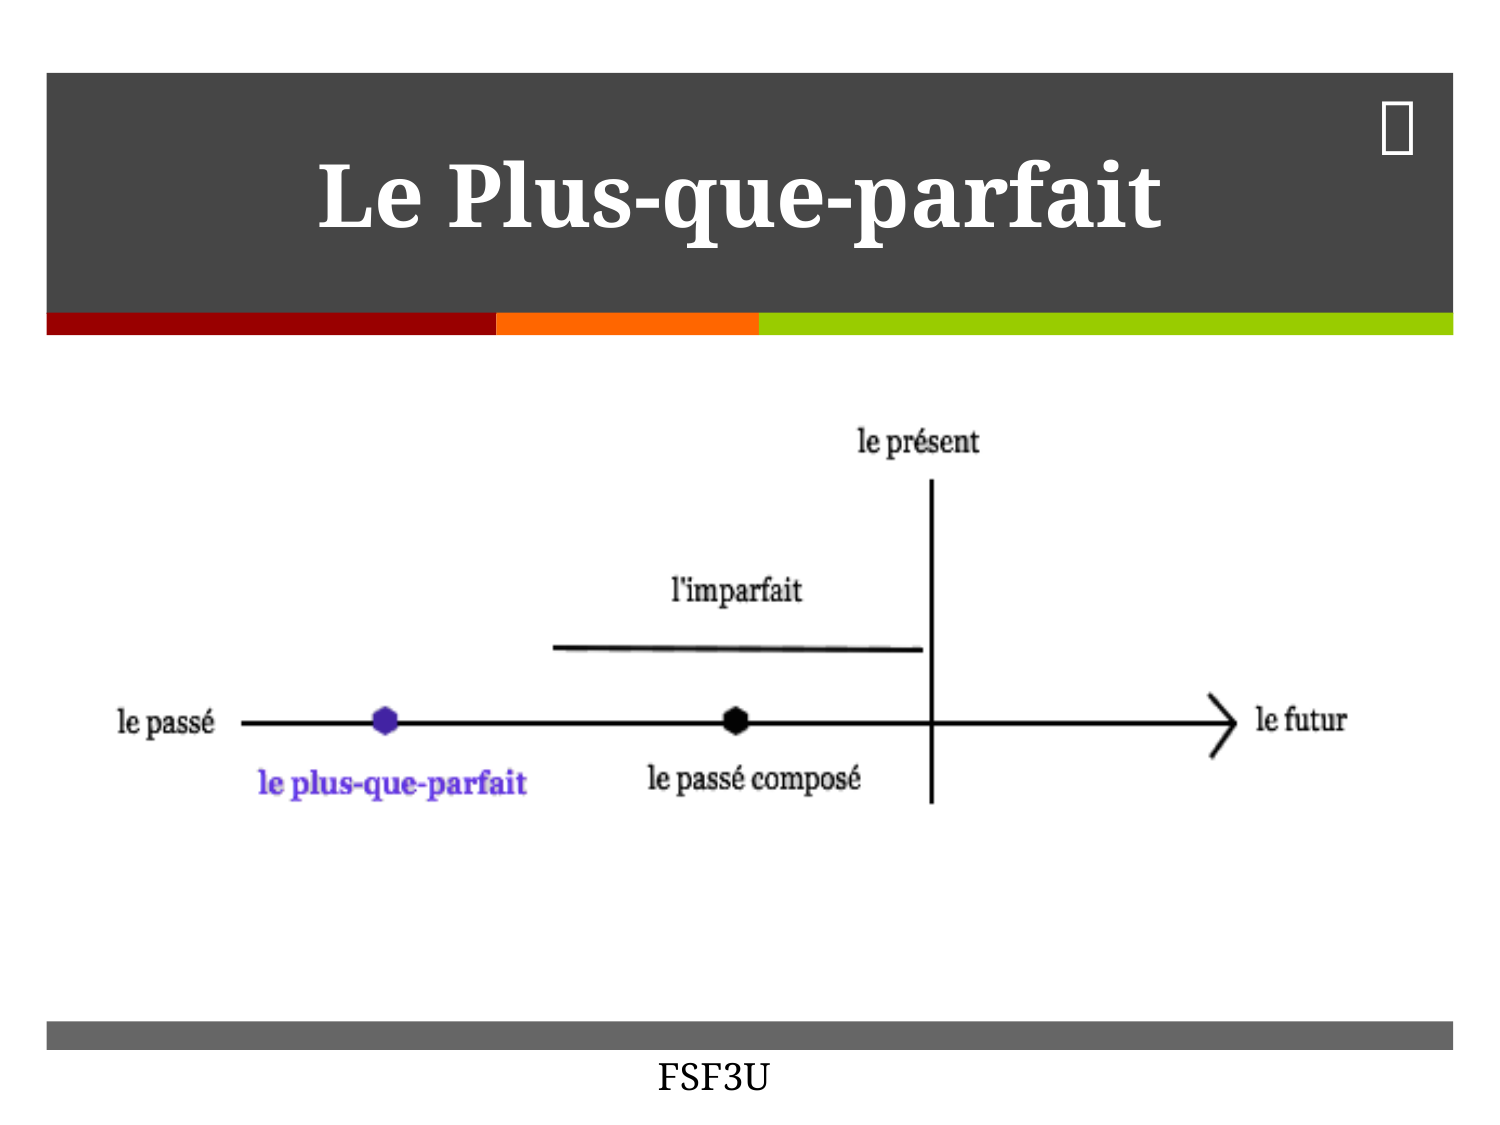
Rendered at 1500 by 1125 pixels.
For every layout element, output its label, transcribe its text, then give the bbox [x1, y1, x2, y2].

subtitle FSF3U [78, 1045, 1351, 1125]
title Le Plus-que-parfait [99, 73, 1381, 253]
picture [111, 418, 1364, 890]
